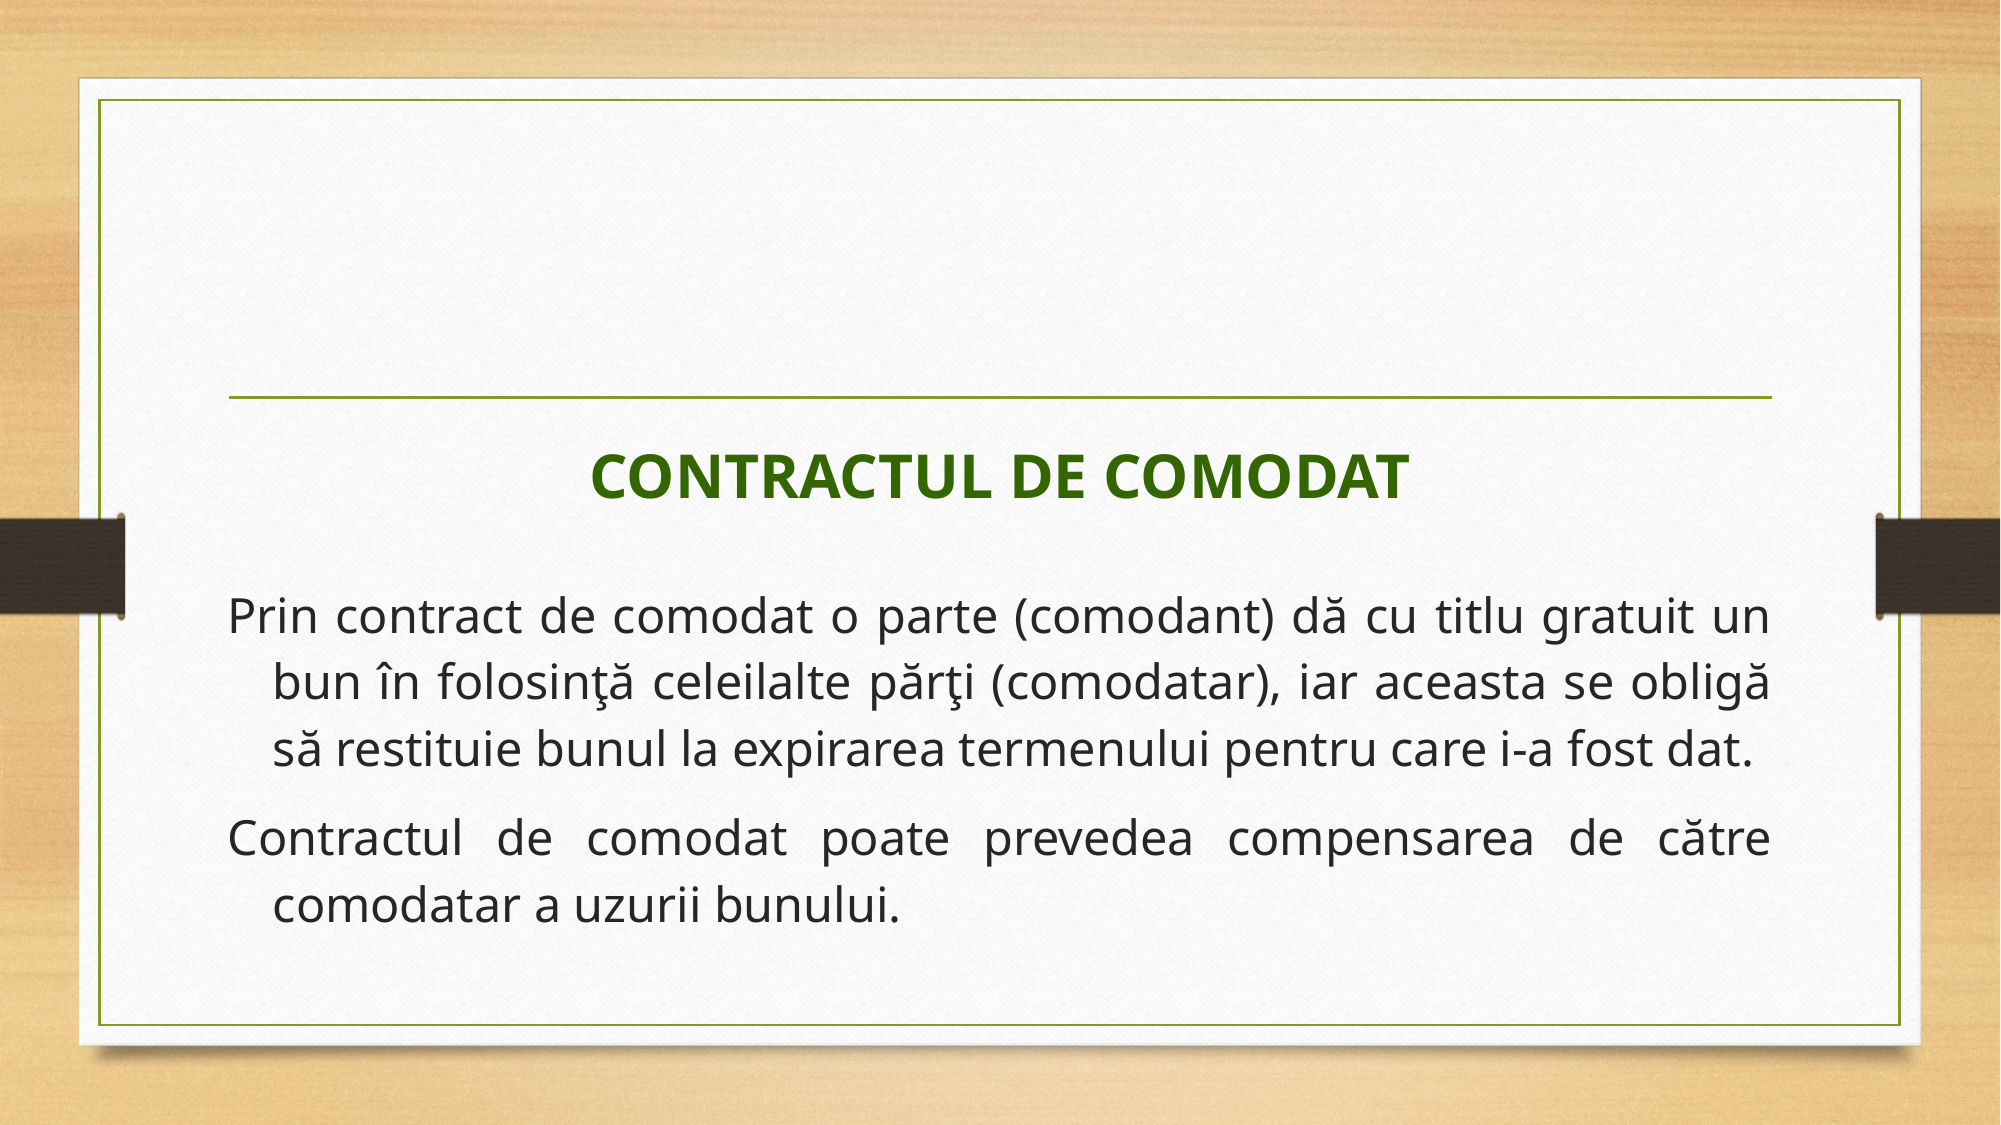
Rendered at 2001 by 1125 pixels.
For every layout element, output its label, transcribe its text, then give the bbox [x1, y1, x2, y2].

picture [0, 0, 2001, 1125]
list CONTRACTUL DE COMODAT Prin contract de comodat o parte (comodant) dă cu titlu gratuit un bun în folosinţă celeilalte părţi (comodatar), iar aceasta se obligă să restituie bunul la expirarea termenului pentru care i-a fost dat. Contractul de comodat poate prevedea compensarea de către comodatar a uzurii bunului. [212, 419, 1788, 964]
